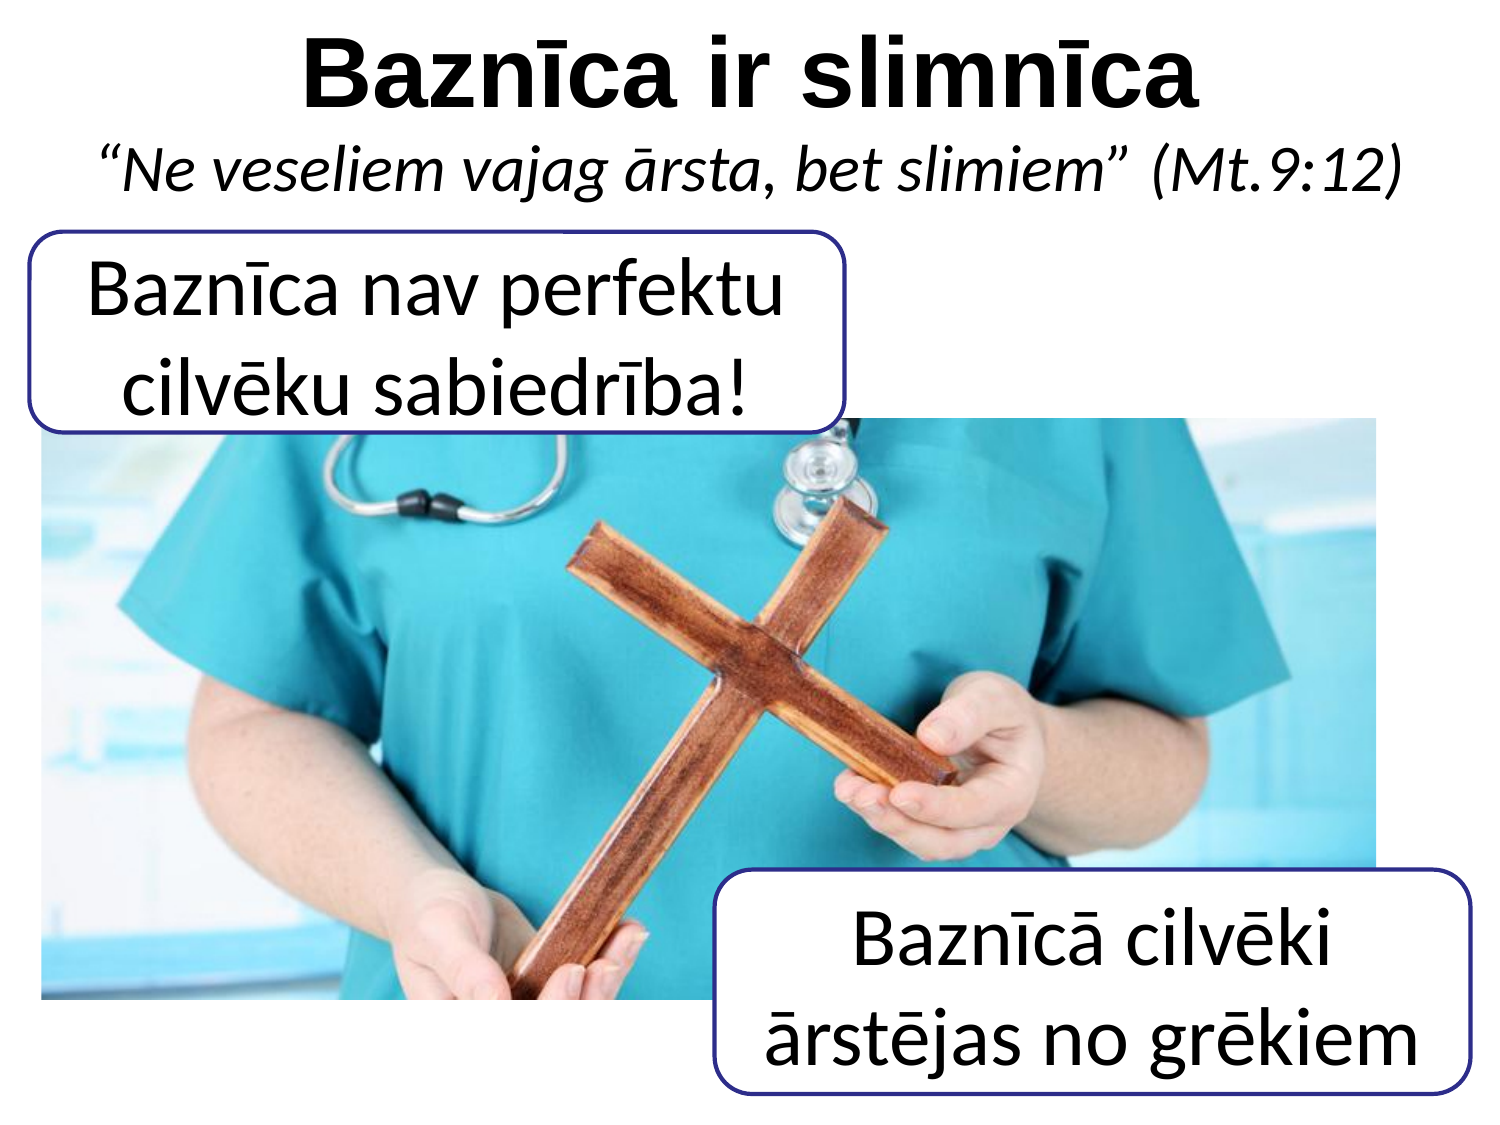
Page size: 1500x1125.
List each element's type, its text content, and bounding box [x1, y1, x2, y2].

text_box Baznīca nav perfektu cilvēku sabiedrība! [27, 229, 847, 422]
text_box Baznīca ir slimnīca [0, 0, 1500, 117]
picture [41, 418, 1377, 1000]
text_box Baznīcā cilvēki ārstējas no grēkiem [712, 867, 1473, 1097]
text_box “Ne veseliem vajag ārsta, bet slimiem” (Mt.9:12) [0, 117, 1500, 212]
